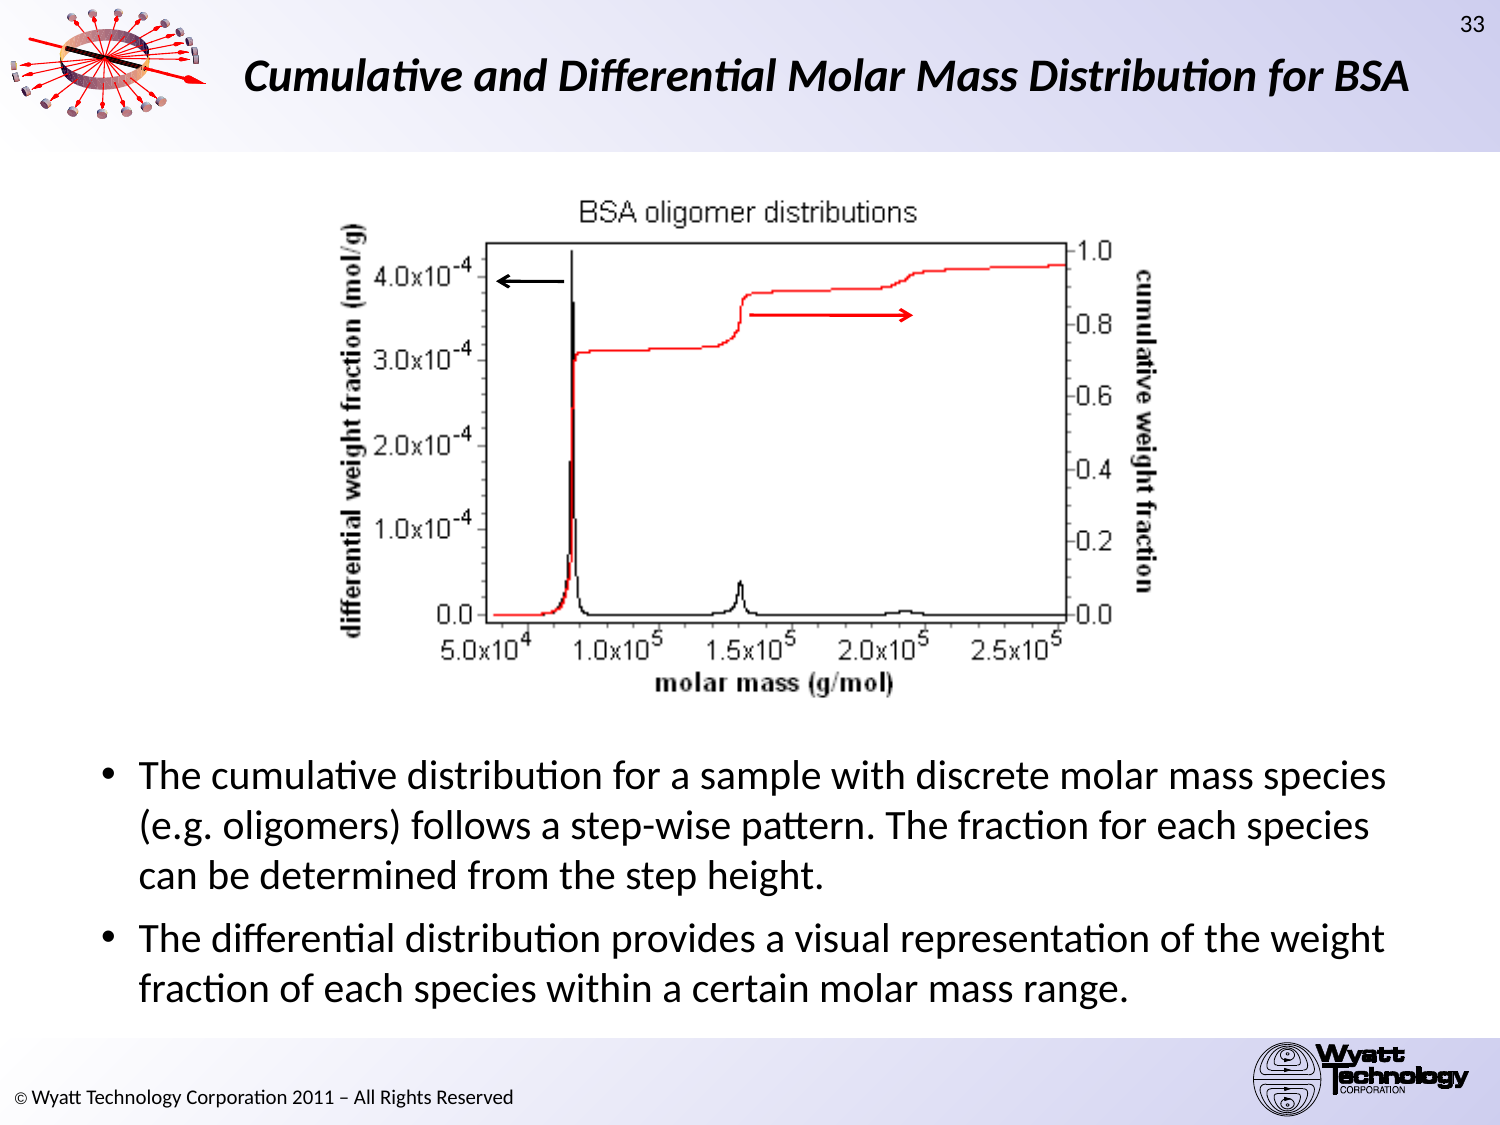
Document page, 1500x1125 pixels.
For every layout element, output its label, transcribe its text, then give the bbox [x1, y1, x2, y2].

title Cumulative and Differential Molar Mass Distribution for BSA [217, 25, 1438, 120]
picture [327, 193, 1172, 702]
text_box The cumulative distribution for a sample with discrete molar mass species (e.g. oligomers) follows a step-wise pattern. The fraction for each species can be determined from the step height. The differential distribution provides a visual representation of the weight fraction of each species within a certain molar mass range. [86, 740, 1413, 1018]
